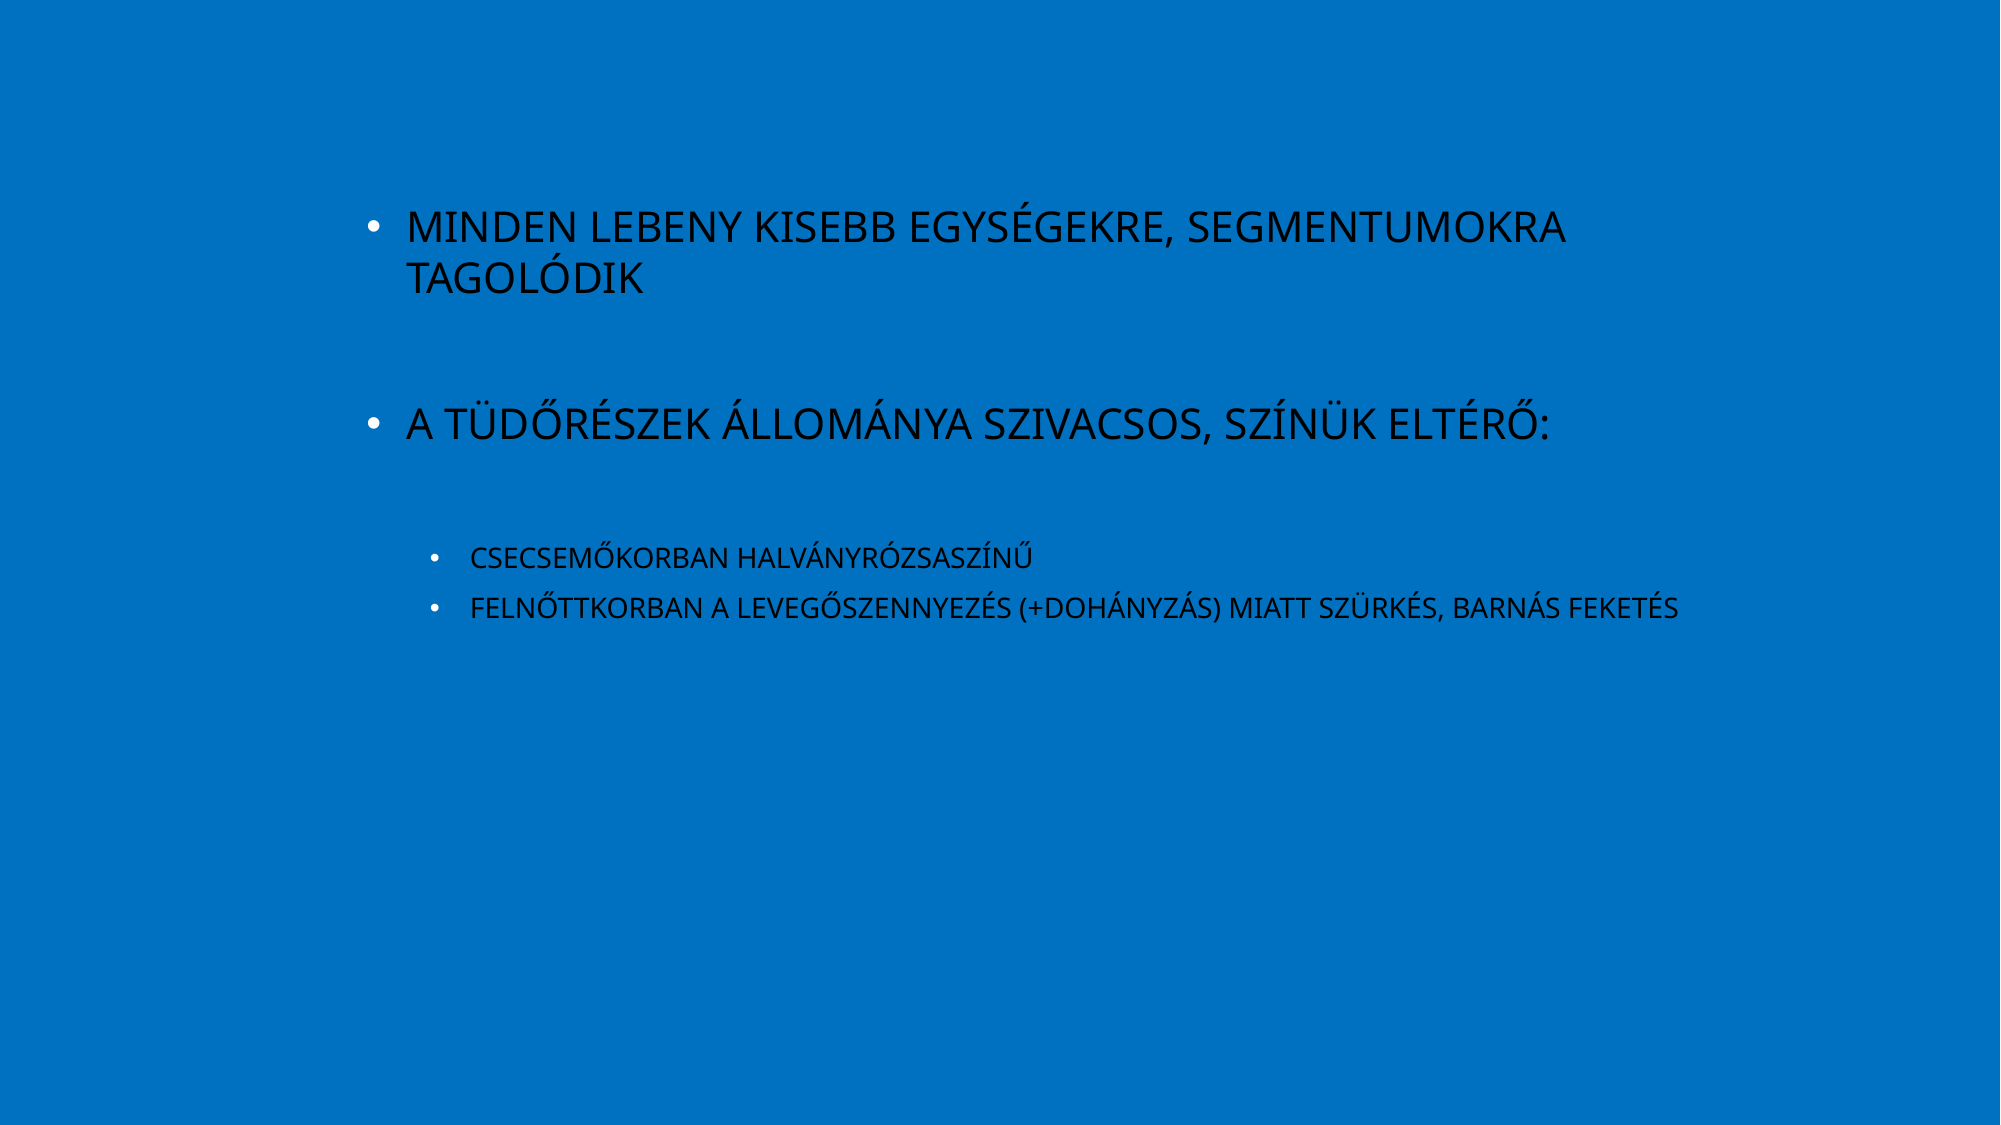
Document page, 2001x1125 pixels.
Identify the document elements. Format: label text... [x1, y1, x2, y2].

list minden lebeny kisebb egységekre, segmentumokra tagolódik a tüdőrészek állománya szivacsos, színük eltérő: csecsemőkorban halványrózsaszínű felnőttkorban a levegőszennyezés (+dohányzás) miatt szürkés, barnás feketés [287, 174, 1700, 650]
